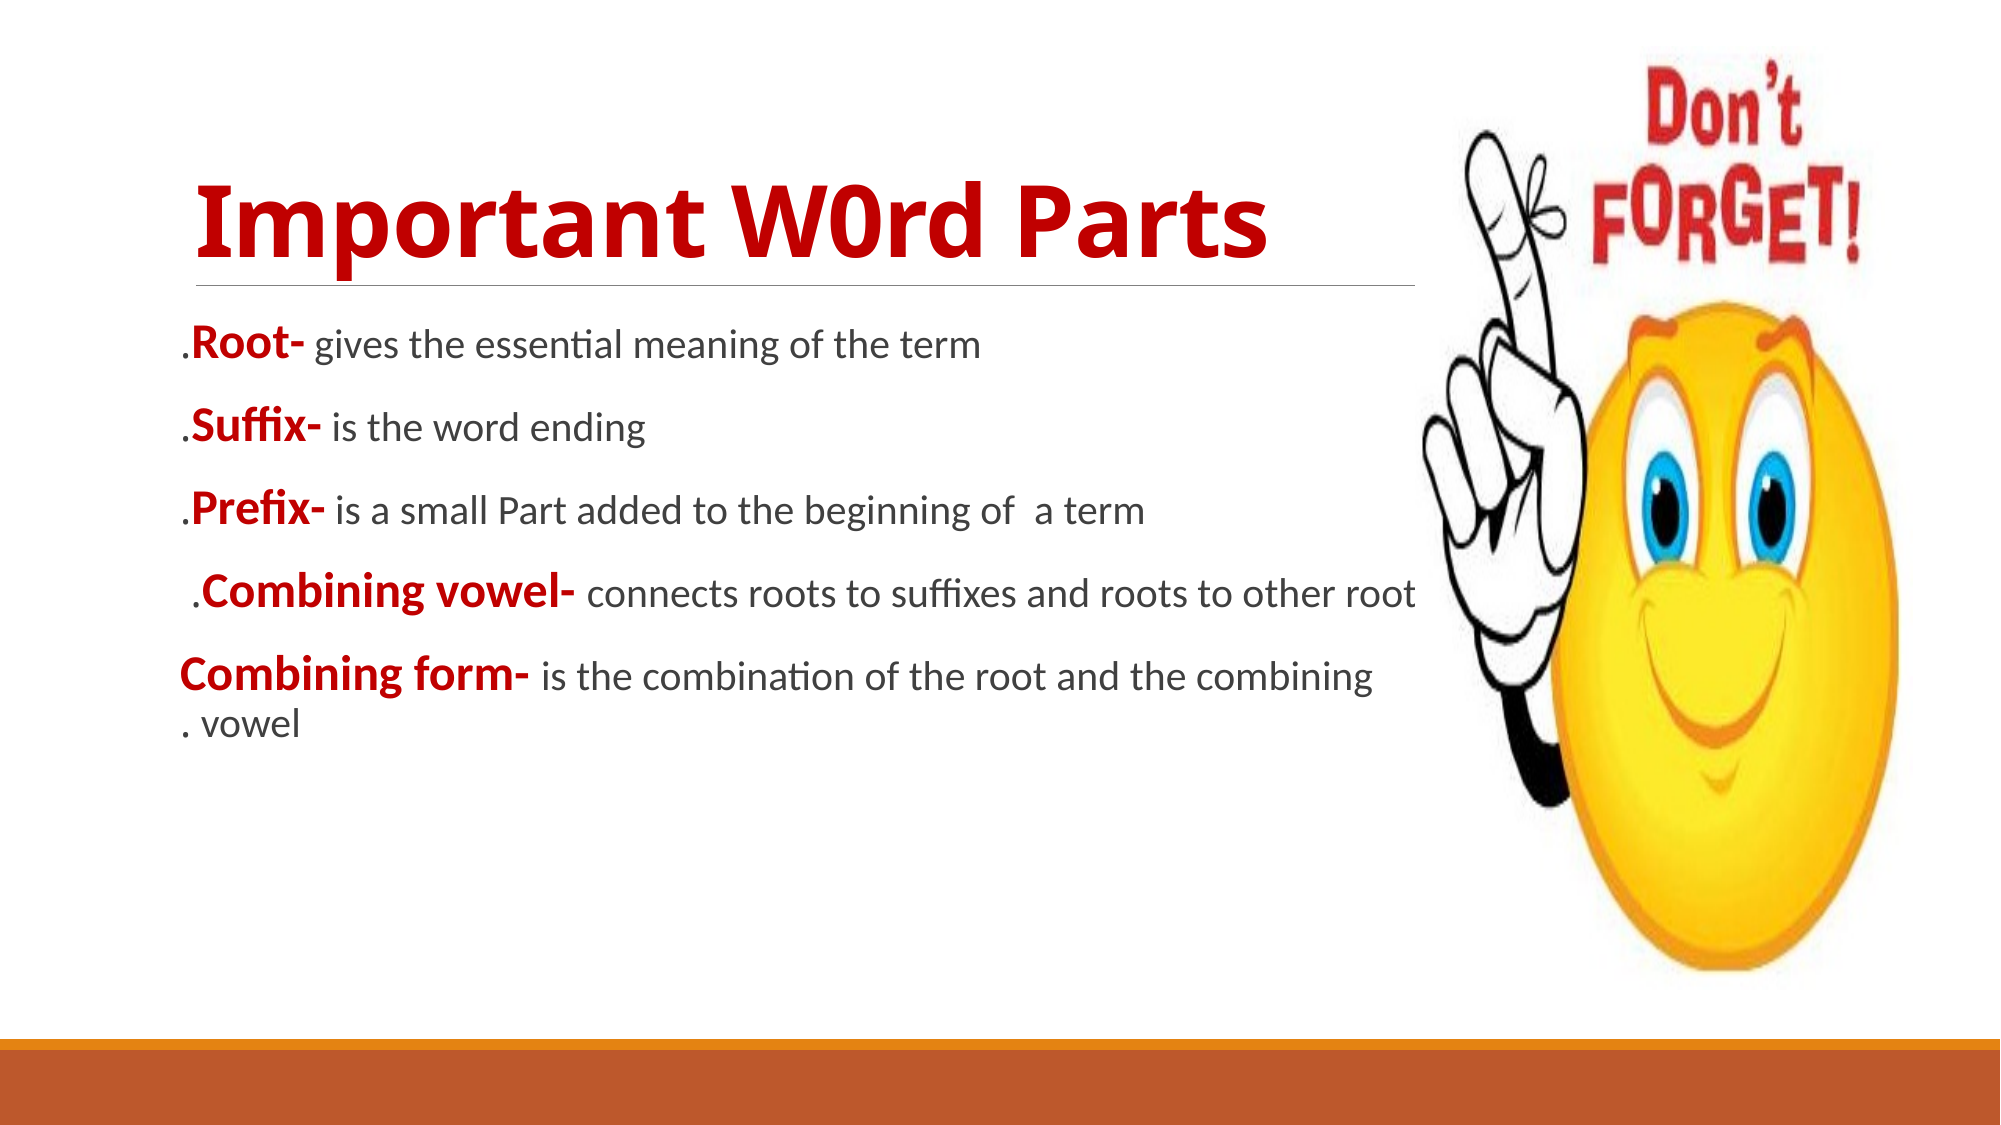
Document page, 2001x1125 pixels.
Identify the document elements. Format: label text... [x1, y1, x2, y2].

list Root- gives the essential meaning of the term. Suffix- is the word ending. Prefix- is a small Part added to the beginning of a term. Combining vowel- connects roots to suffixes and roots to other roots. Combining form- is the combination of the root and the combining vowel. [180, 307, 1412, 968]
picture [1415, 46, 1914, 991]
title Important W0rd Parts [180, 47, 1413, 285]
